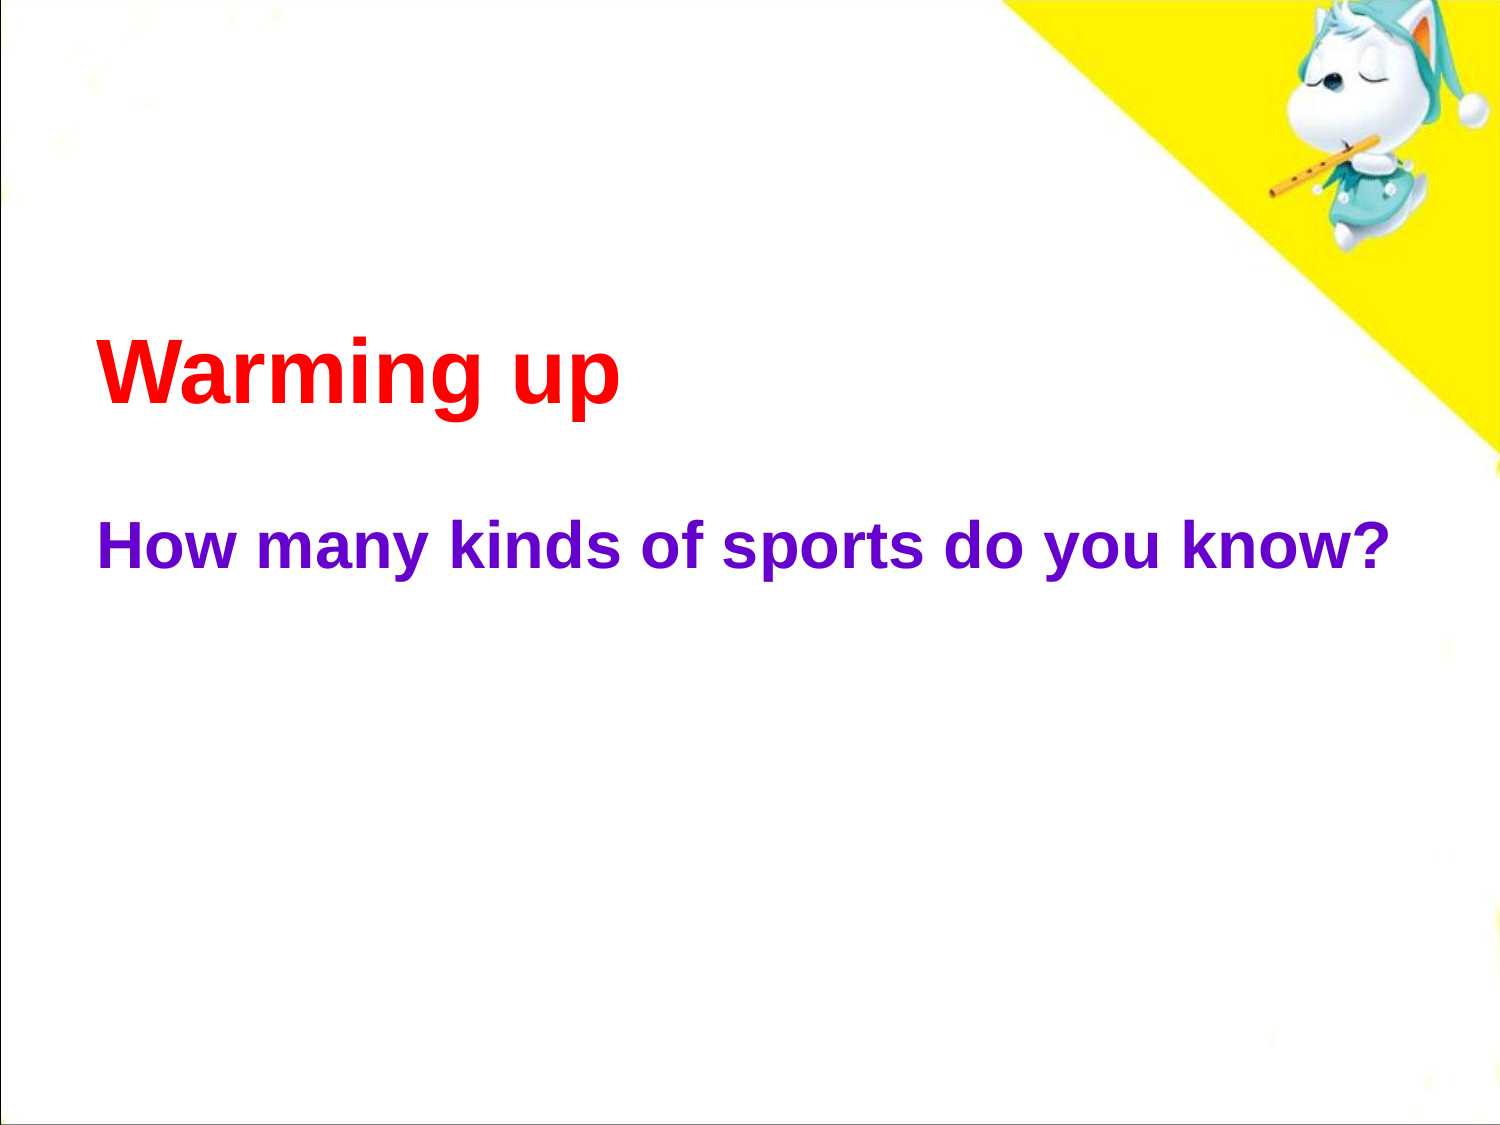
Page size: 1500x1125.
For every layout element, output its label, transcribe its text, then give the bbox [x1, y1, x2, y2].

picture [0, 0, 1500, 1125]
text_box Warming up How many kinds of sports do you know? [81, 304, 1430, 590]
